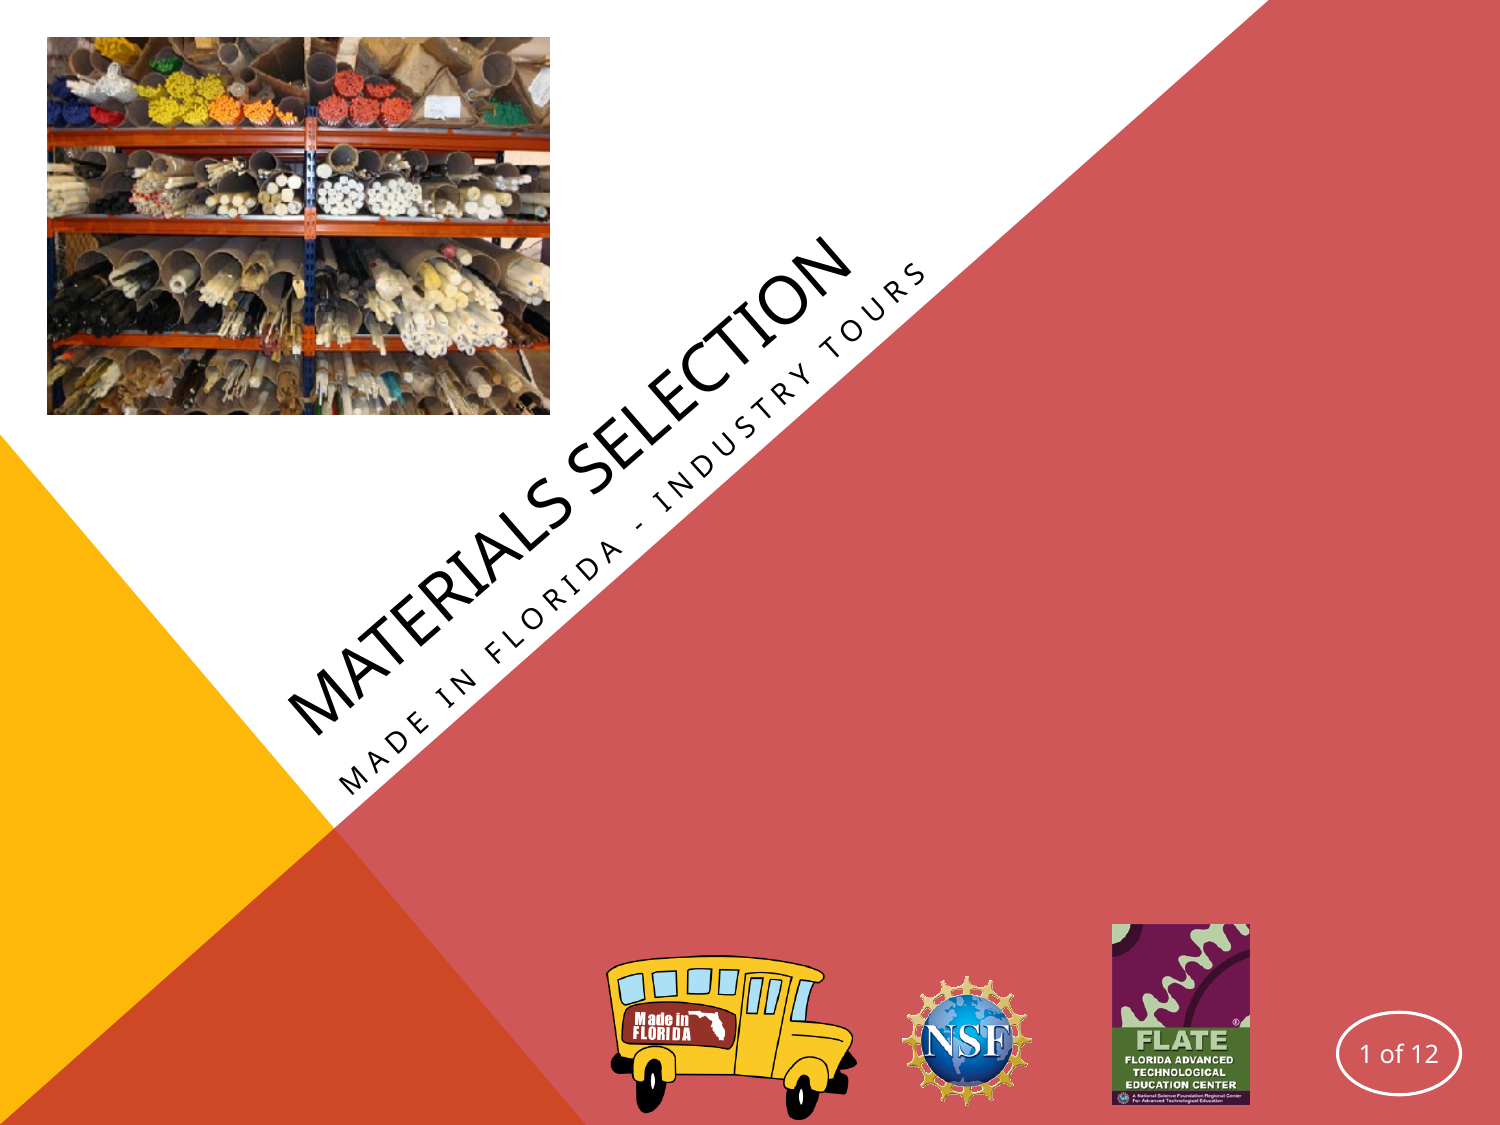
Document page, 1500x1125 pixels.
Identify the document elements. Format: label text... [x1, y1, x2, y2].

picture [47, 37, 551, 415]
subtitle Made in Florida - industry tours [318, 68, 1147, 825]
title Materials Selection [182, 4, 1012, 762]
slide_number 1 of 12 [1335, 1010, 1463, 1097]
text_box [605, 924, 1251, 1120]
